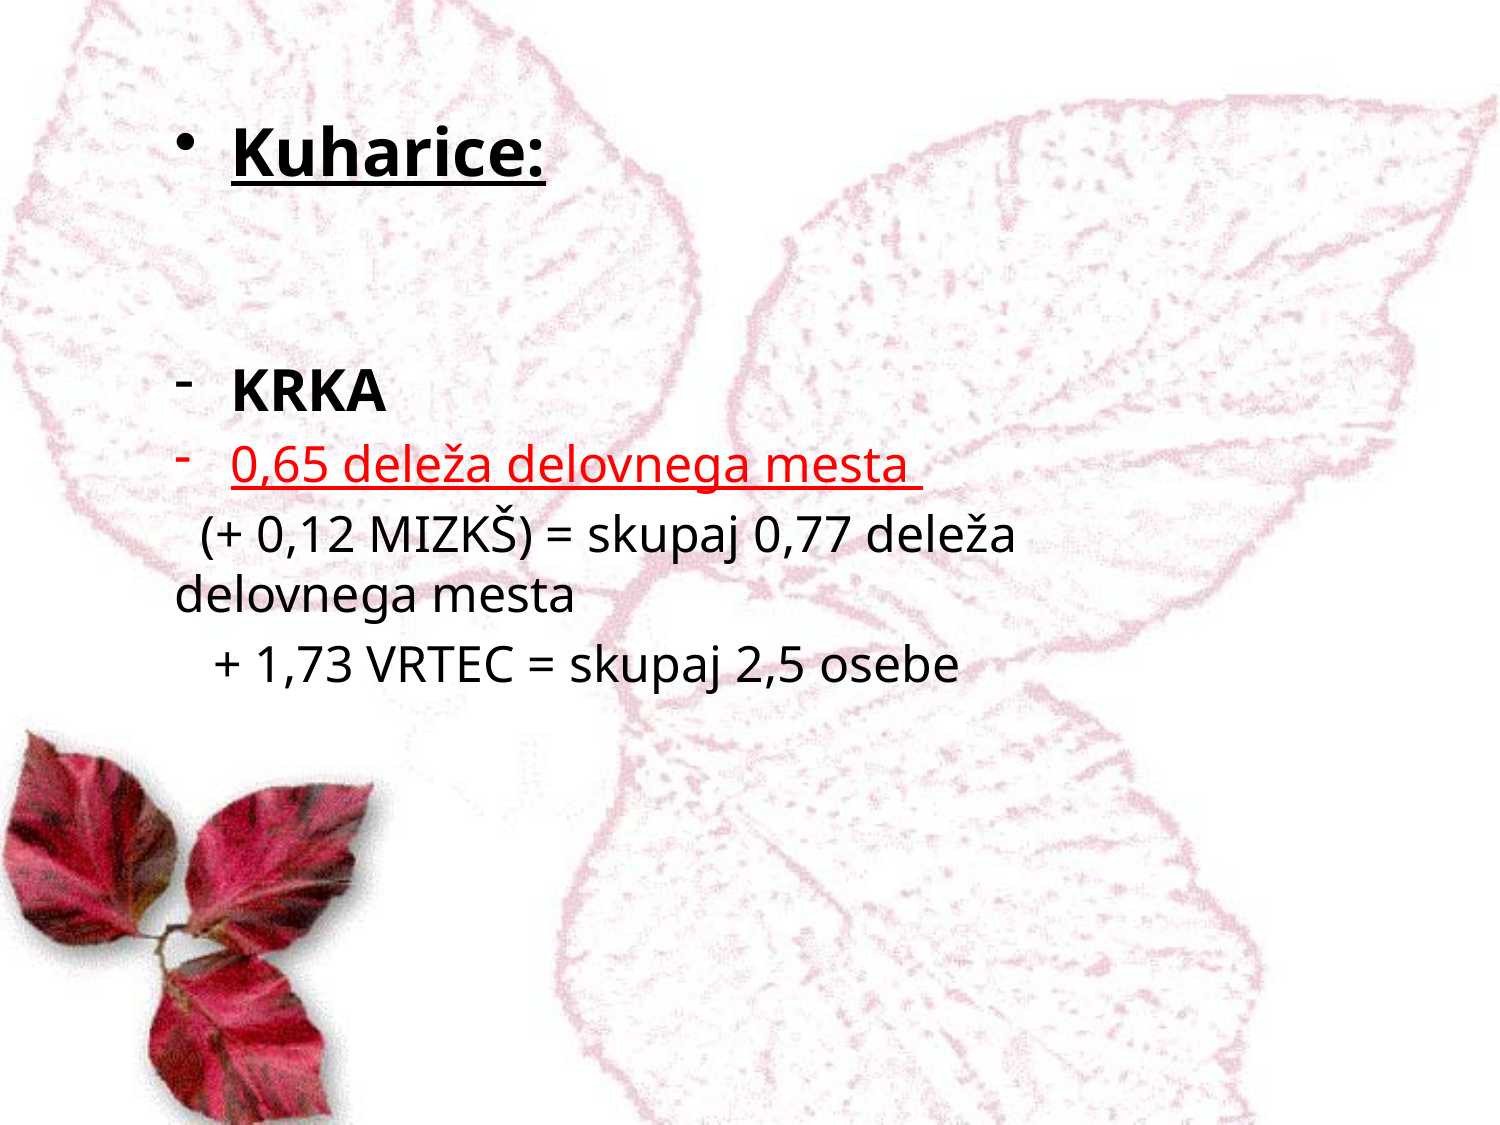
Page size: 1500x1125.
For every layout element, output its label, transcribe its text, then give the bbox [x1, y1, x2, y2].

picture [0, 0, 1500, 1125]
list Kuharice: KRKA 0,65 deleža delovnega mesta (+ 0,12 MIZKŠ) = skupaj 0,77 deleža delovnega mesta + 1,73 VRTEC = skupaj 2,5 osebe [159, 101, 1276, 1001]
